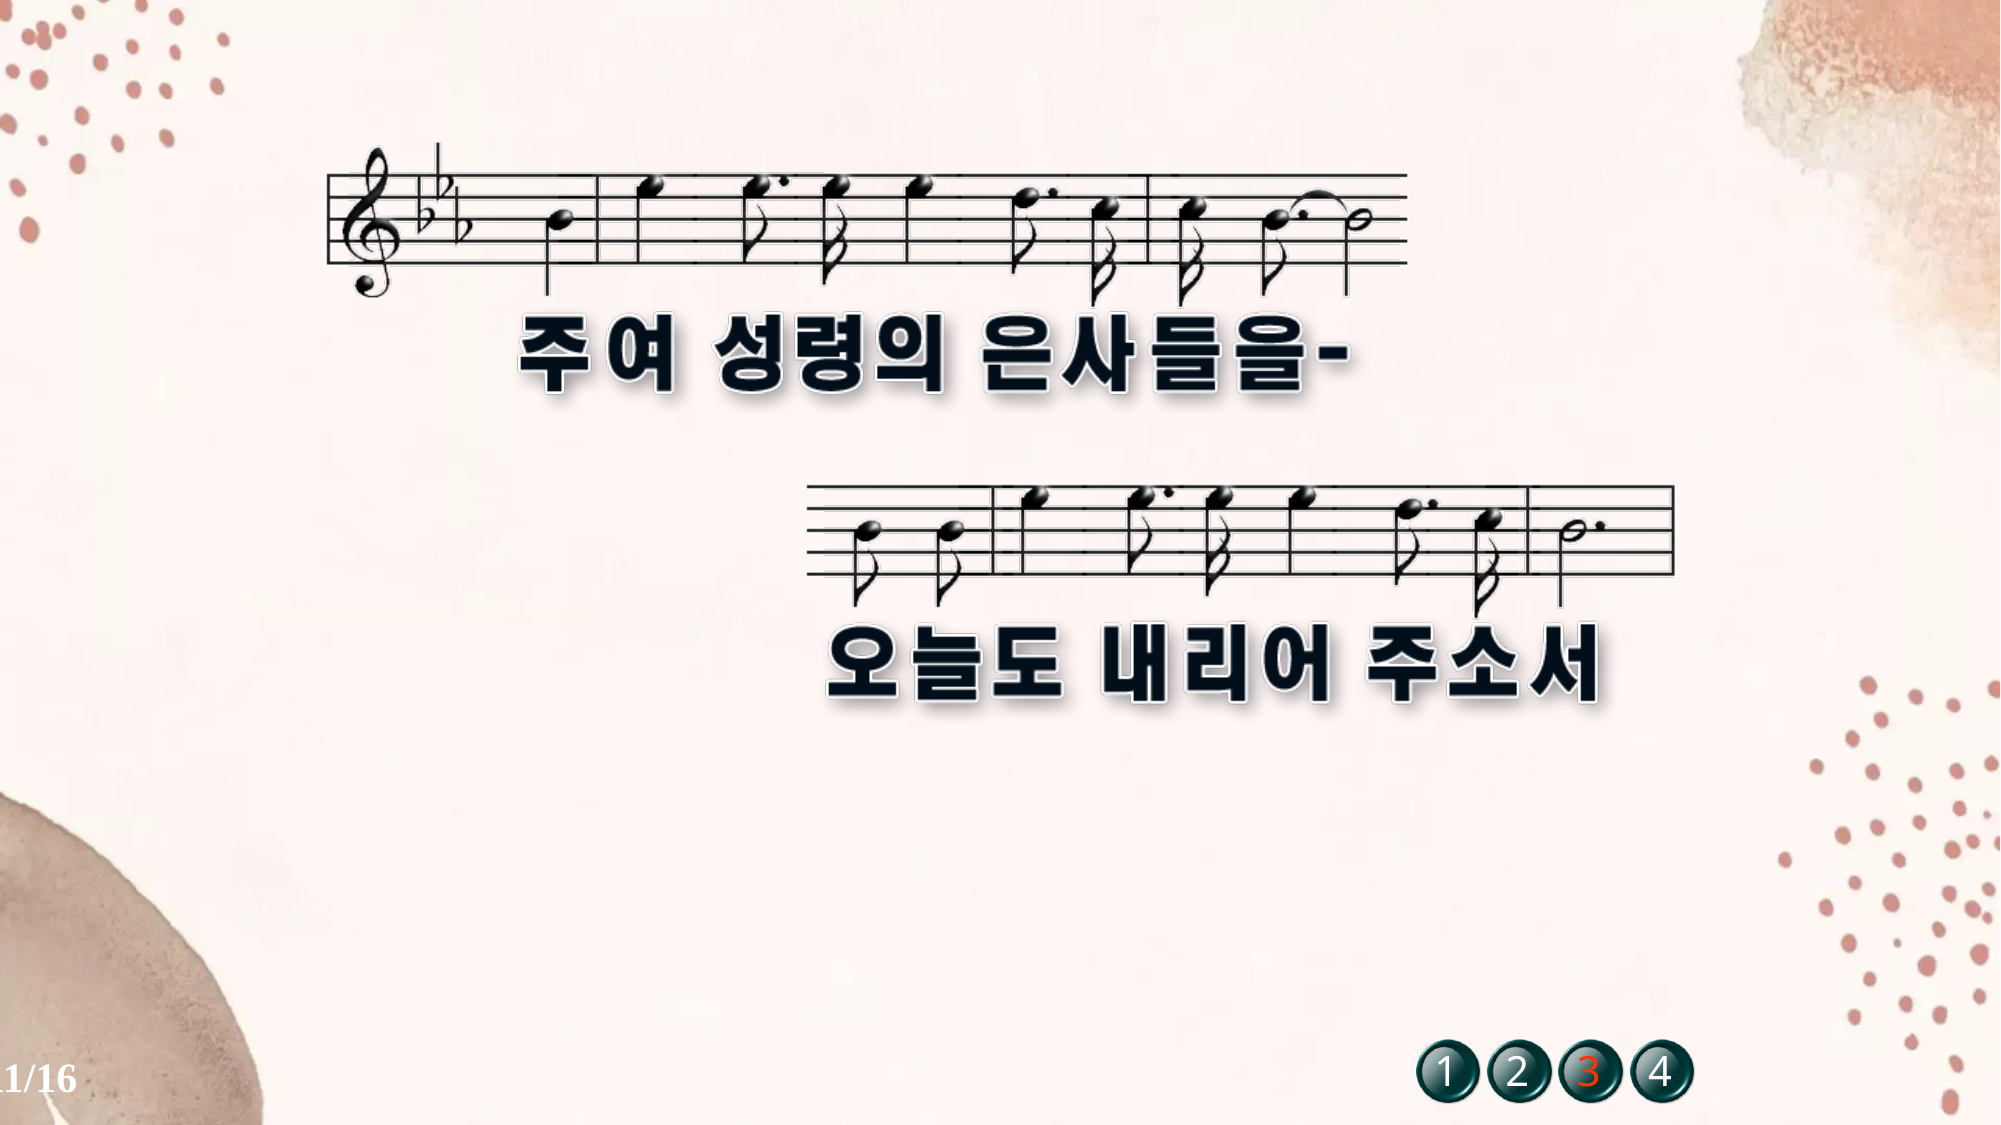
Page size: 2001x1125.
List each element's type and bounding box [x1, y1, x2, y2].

text_box [1555, 1035, 1626, 1106]
text_box [1627, 1035, 1697, 1106]
picture [0, 0, 2001, 1125]
text_box [1413, 1035, 1484, 1106]
text_box [1484, 1035, 1555, 1106]
